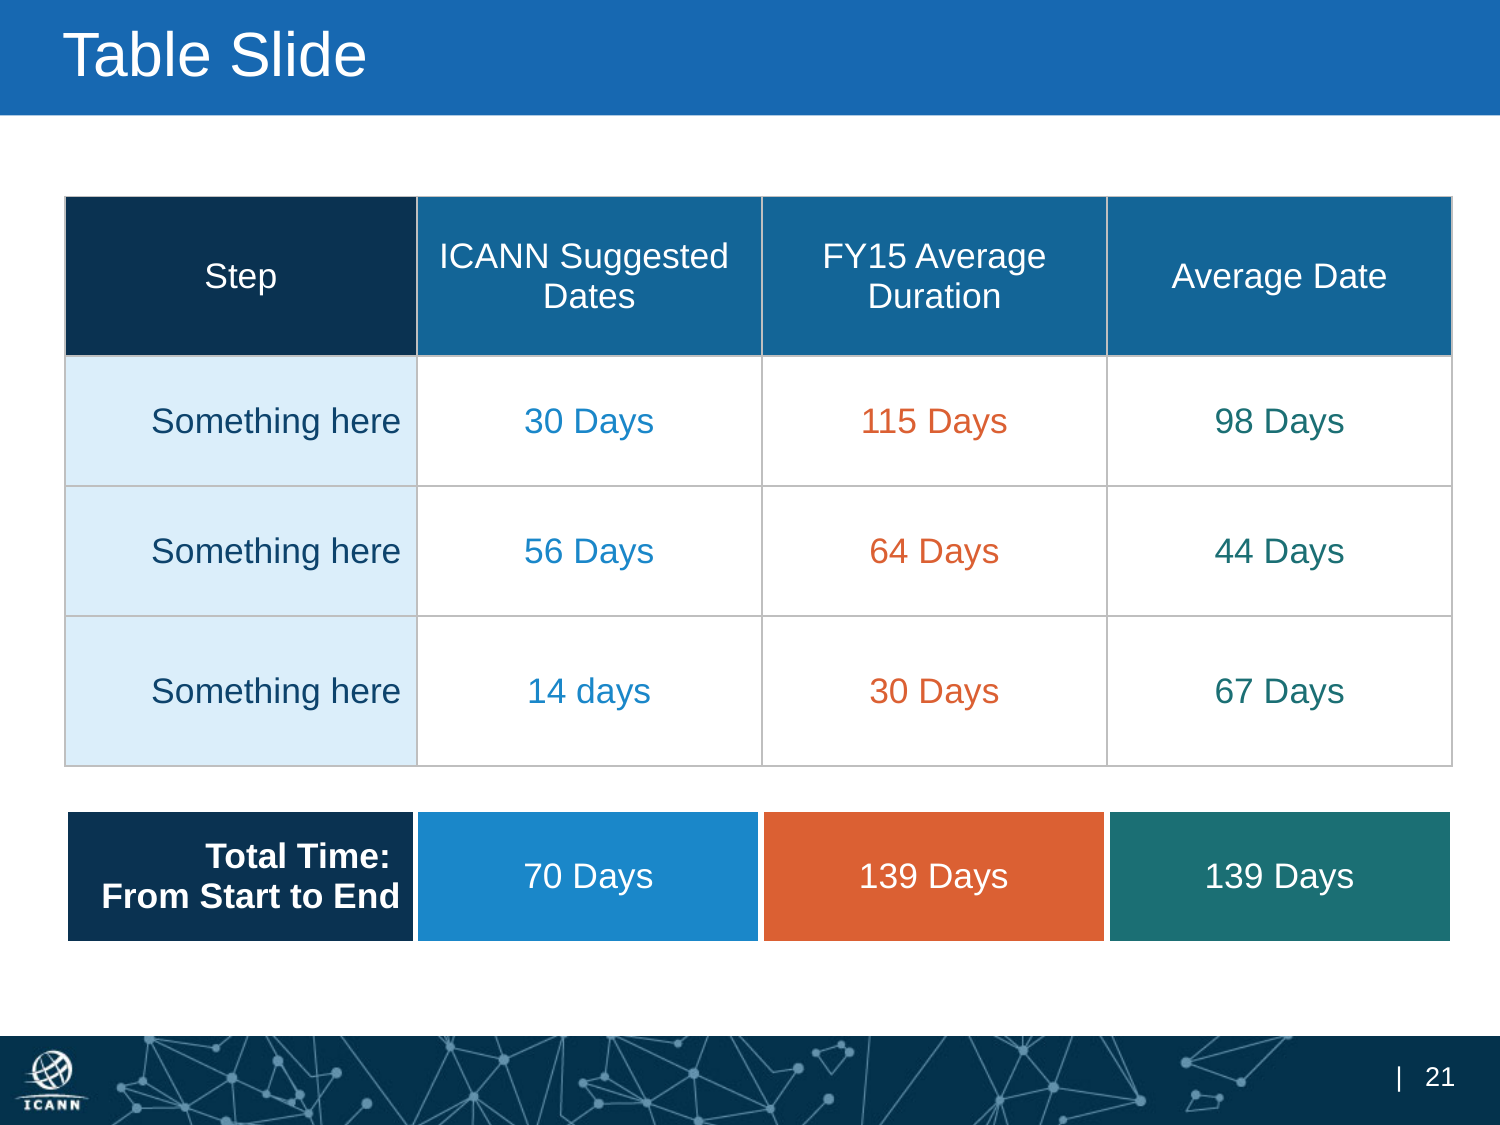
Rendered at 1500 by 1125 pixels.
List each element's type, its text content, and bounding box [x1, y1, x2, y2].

table_header 139 Days [1110, 812, 1450, 941]
table_cell 64 Days [763, 487, 1106, 615]
table_header FY15 Average Duration [763, 197, 1106, 355]
table_cell 14 days [418, 617, 761, 765]
table_header Total Time: From Start to End [68, 812, 413, 941]
table_cell 115 Days [763, 357, 1106, 485]
table_header 70 Days [418, 812, 758, 941]
table_cell Something here [66, 617, 416, 765]
table_cell Something here [66, 487, 416, 615]
table_cell 56 Days [418, 487, 761, 615]
table_header ICANN Suggested Dates [418, 197, 761, 355]
title Table Slide [0, 0, 1500, 116]
picture [0, 1036, 1500, 1125]
table_header Step [66, 197, 416, 355]
table_cell 30 Days [763, 617, 1106, 765]
table_cell 67 Days [1108, 617, 1451, 765]
table_cell Something here [66, 357, 416, 485]
table_header Average Date [1108, 197, 1451, 355]
table_header 139 Days [764, 812, 1104, 941]
table_cell 44 Days [1108, 487, 1451, 615]
table_cell 30 Days [418, 357, 761, 485]
table_cell 98 Days [1108, 357, 1451, 485]
